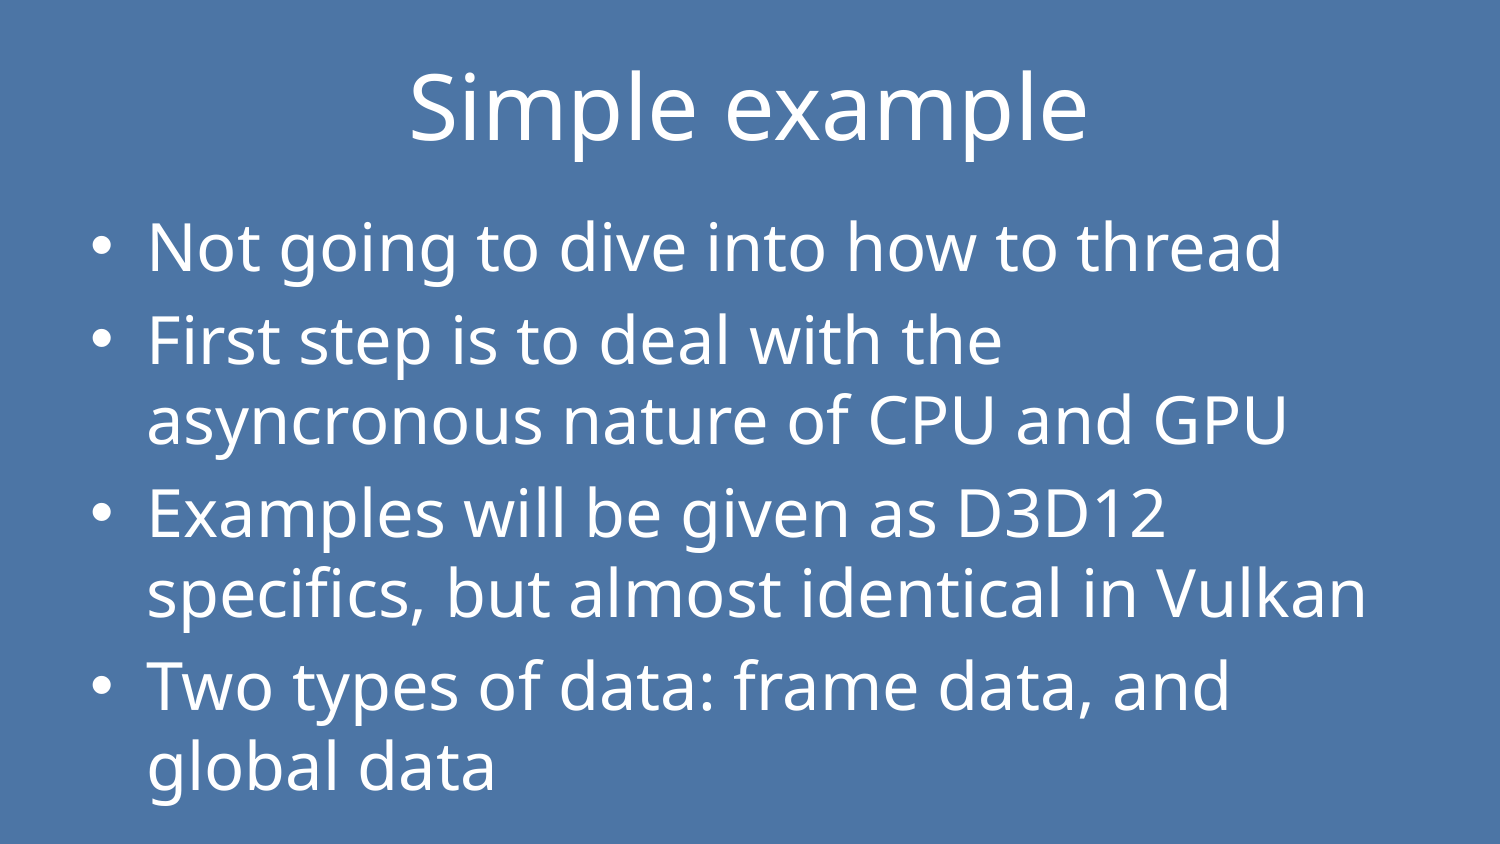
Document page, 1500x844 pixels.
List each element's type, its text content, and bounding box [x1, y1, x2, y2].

list Not going to dive into how to thread First step is to deal with the asyncronous nature of CPU and GPU Examples will be given as D3D12 specifics, but almost identical in Vulkan Two types of data: frame data, and global data [75, 196, 1425, 754]
title Simple example [75, 33, 1425, 175]
